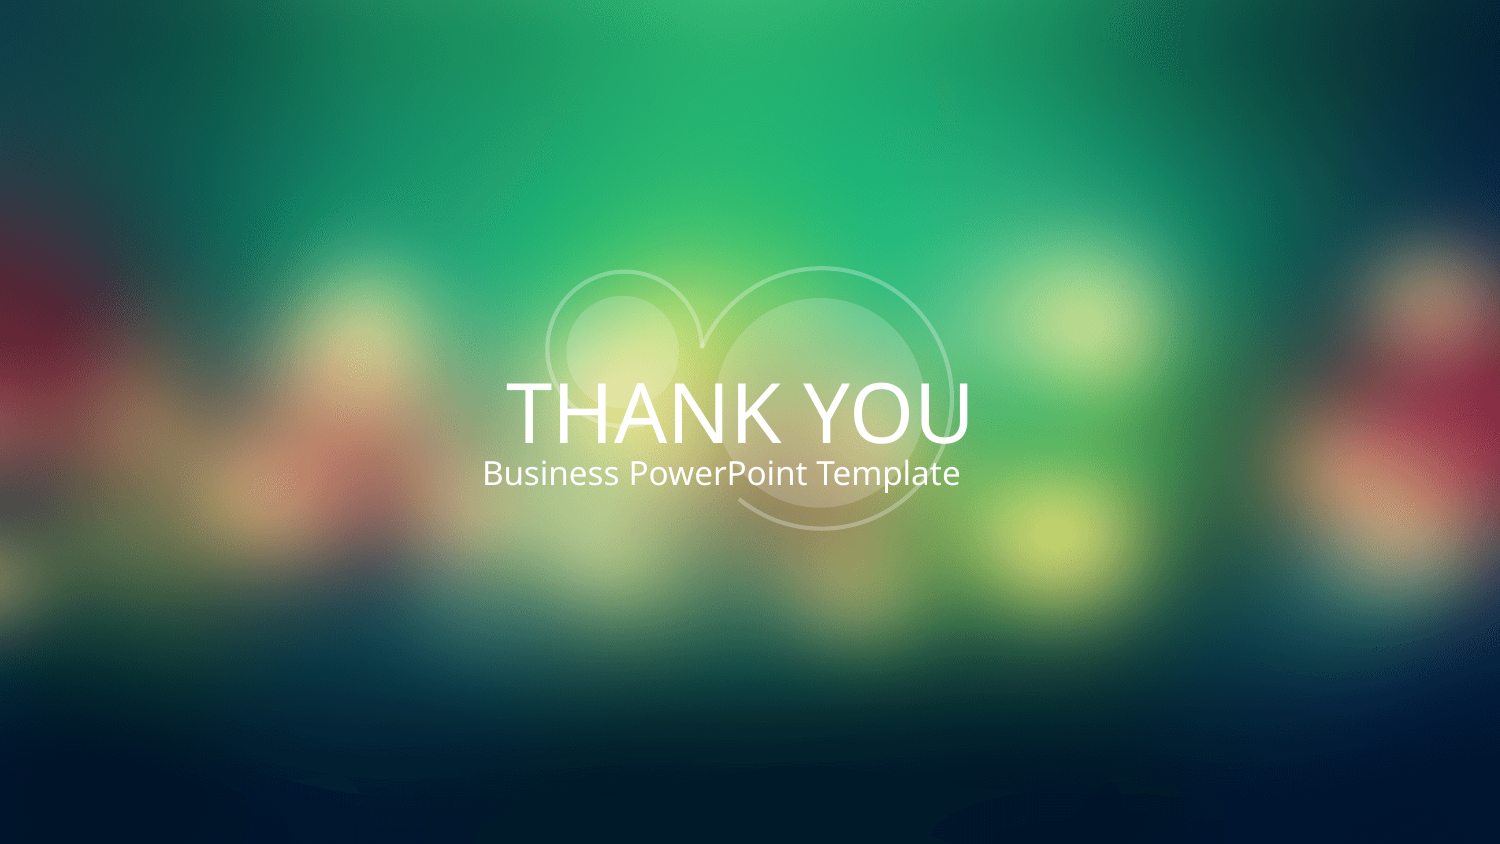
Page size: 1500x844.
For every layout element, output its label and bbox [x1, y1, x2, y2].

text_box [442, 268, 1117, 529]
picture [0, 0, 1500, 844]
